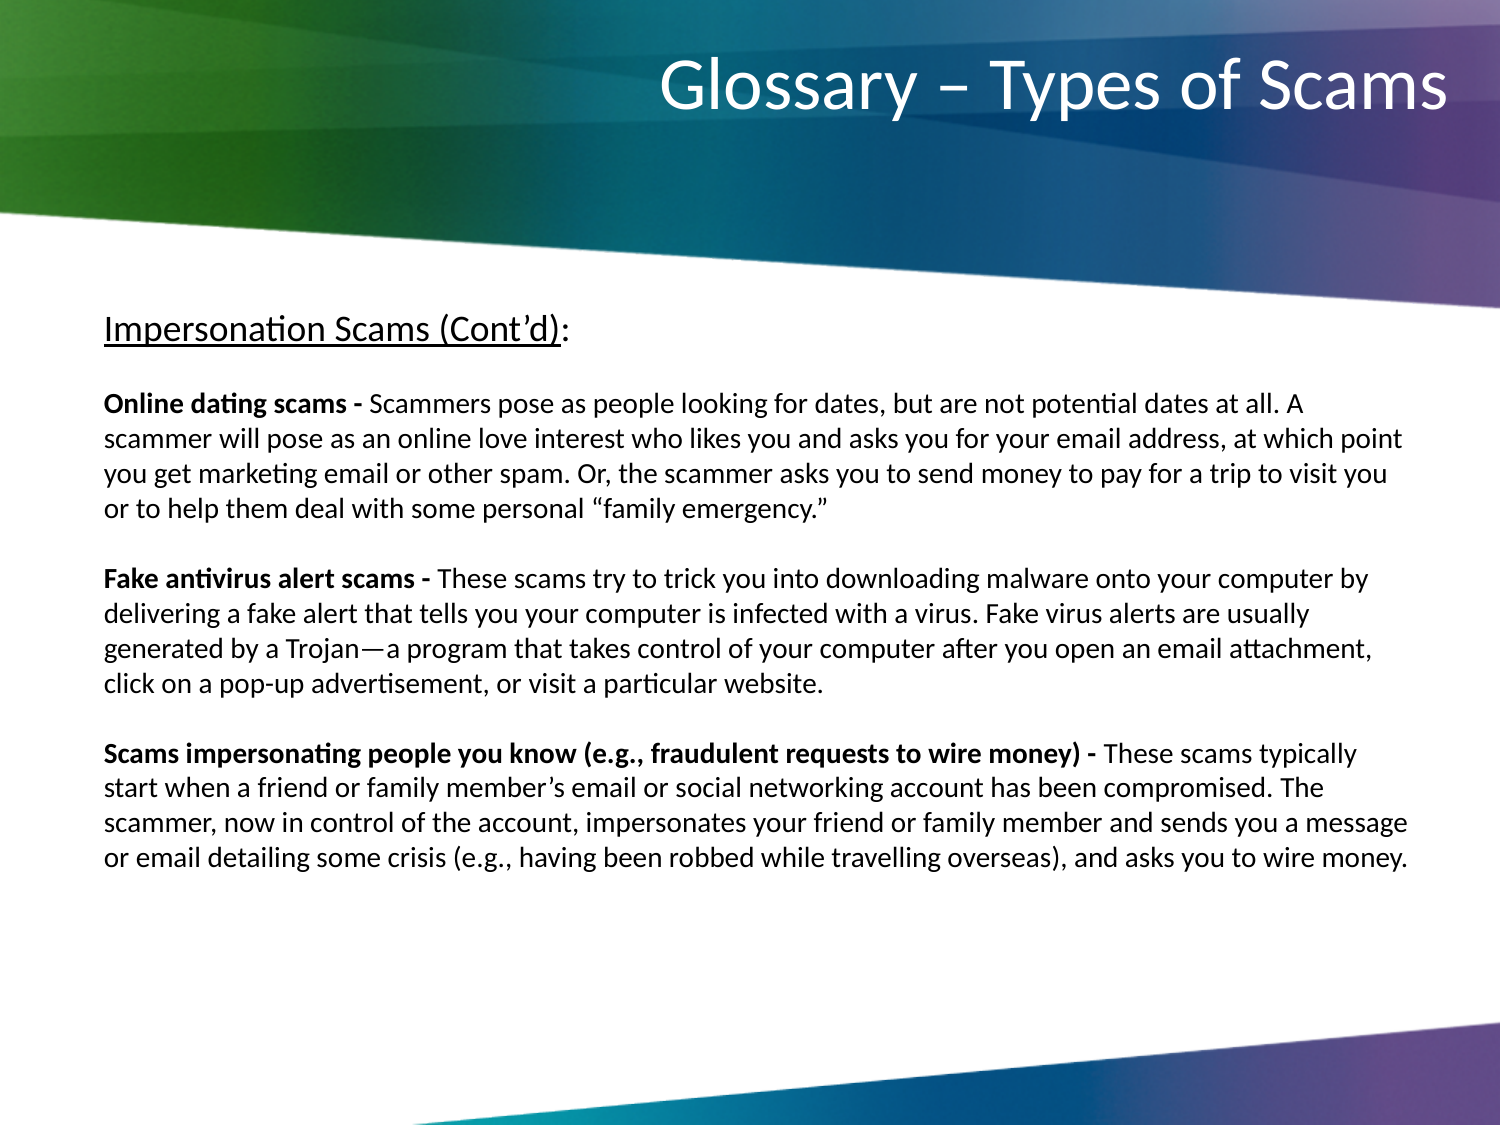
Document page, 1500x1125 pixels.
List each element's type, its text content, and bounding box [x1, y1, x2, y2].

title Glossary – Types of Scams [0, 37, 1466, 226]
picture [0, 0, 1500, 1125]
text_box Impersonation Scams (Cont’d): Online dating scams - Scammers pose as people looking for dates, but are not potential dates at all. A scammer will pose as an online love interest who likes you and asks you for your email address, at which point you get marketing email or other spam. Or, the scammer asks you to send money to pay for a trip to visit you or to help them deal with some personal “family emergency.” Fake antivirus alert scams - These scams try to trick you into downloading malware onto your computer by delivering a fake alert that tells you your computer is infected with a virus. Fake virus alerts are usually generated by a Trojan—a program that takes control of your computer after you open an email attachment, click on a pop-up advertisement, or visit a particular website. Scams impersonating people you know (e.g., fraudulent requests to wire money) - These scams typically start when a friend or family member’s email or social networking account has been compromised. The scammer, now in control of the account, impersonates your friend or family member and sends you a message or email detailing some crisis (e.g., having been robbed while travelling overseas), and asks you to wire money. [88, 296, 1429, 882]
